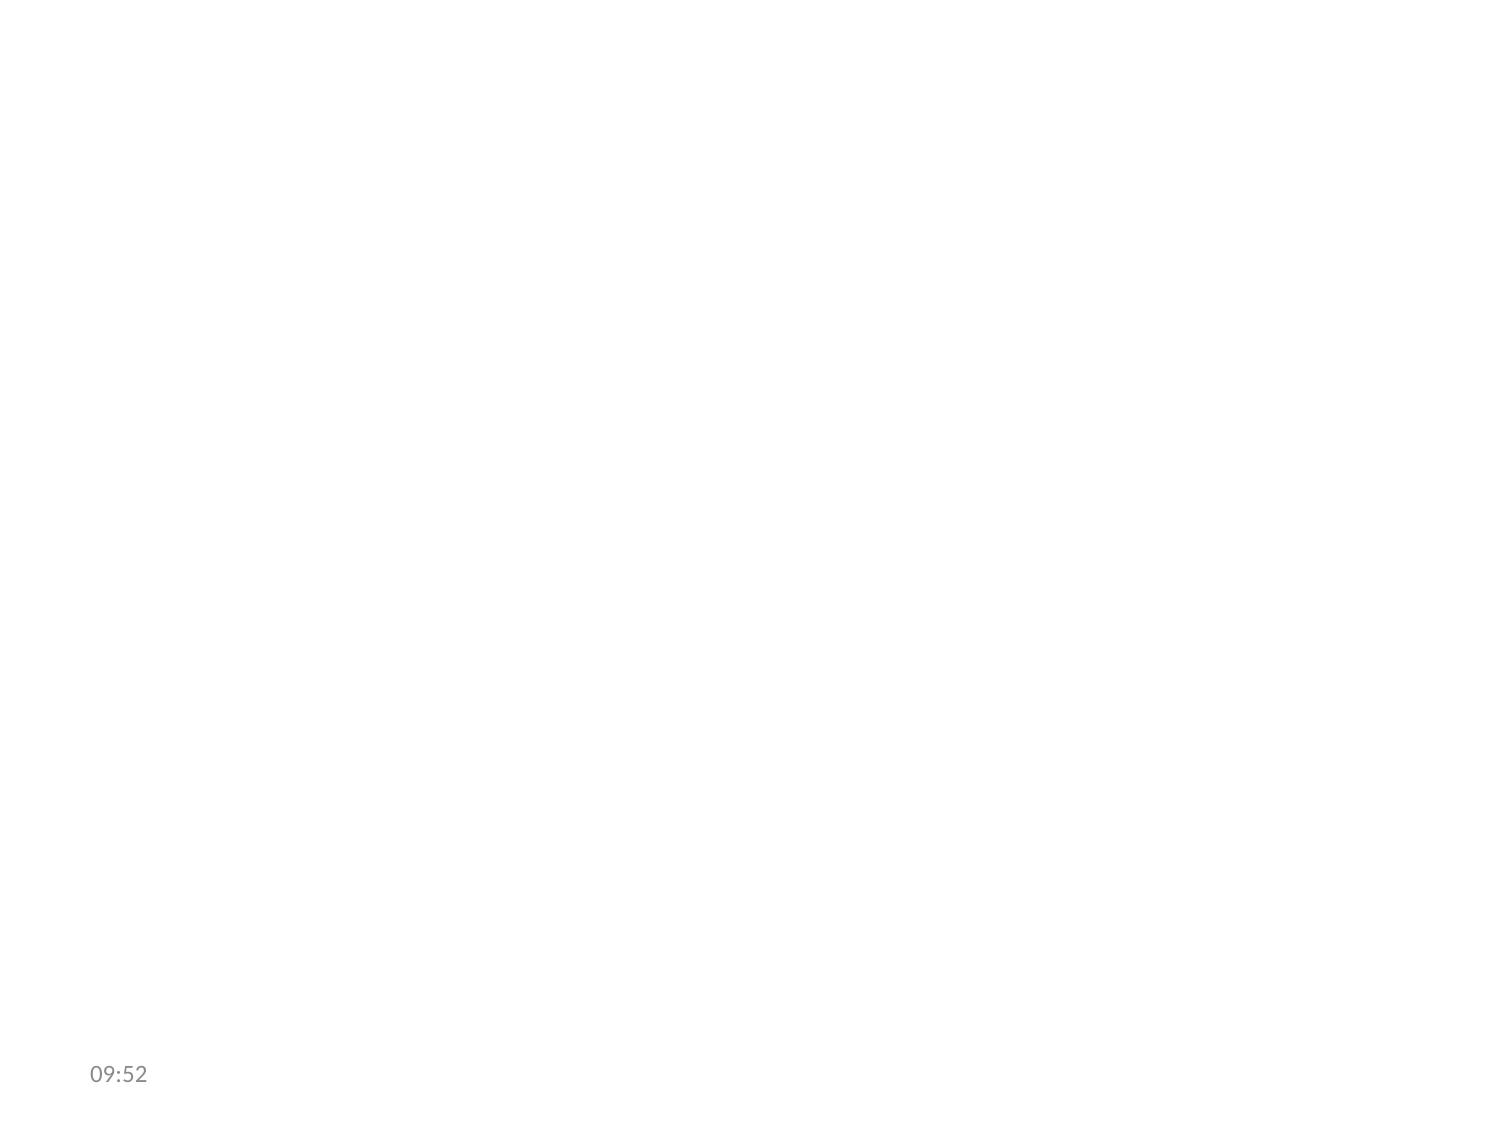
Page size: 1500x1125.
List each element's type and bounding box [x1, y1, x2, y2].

slide_number [75, 1042, 425, 1103]
